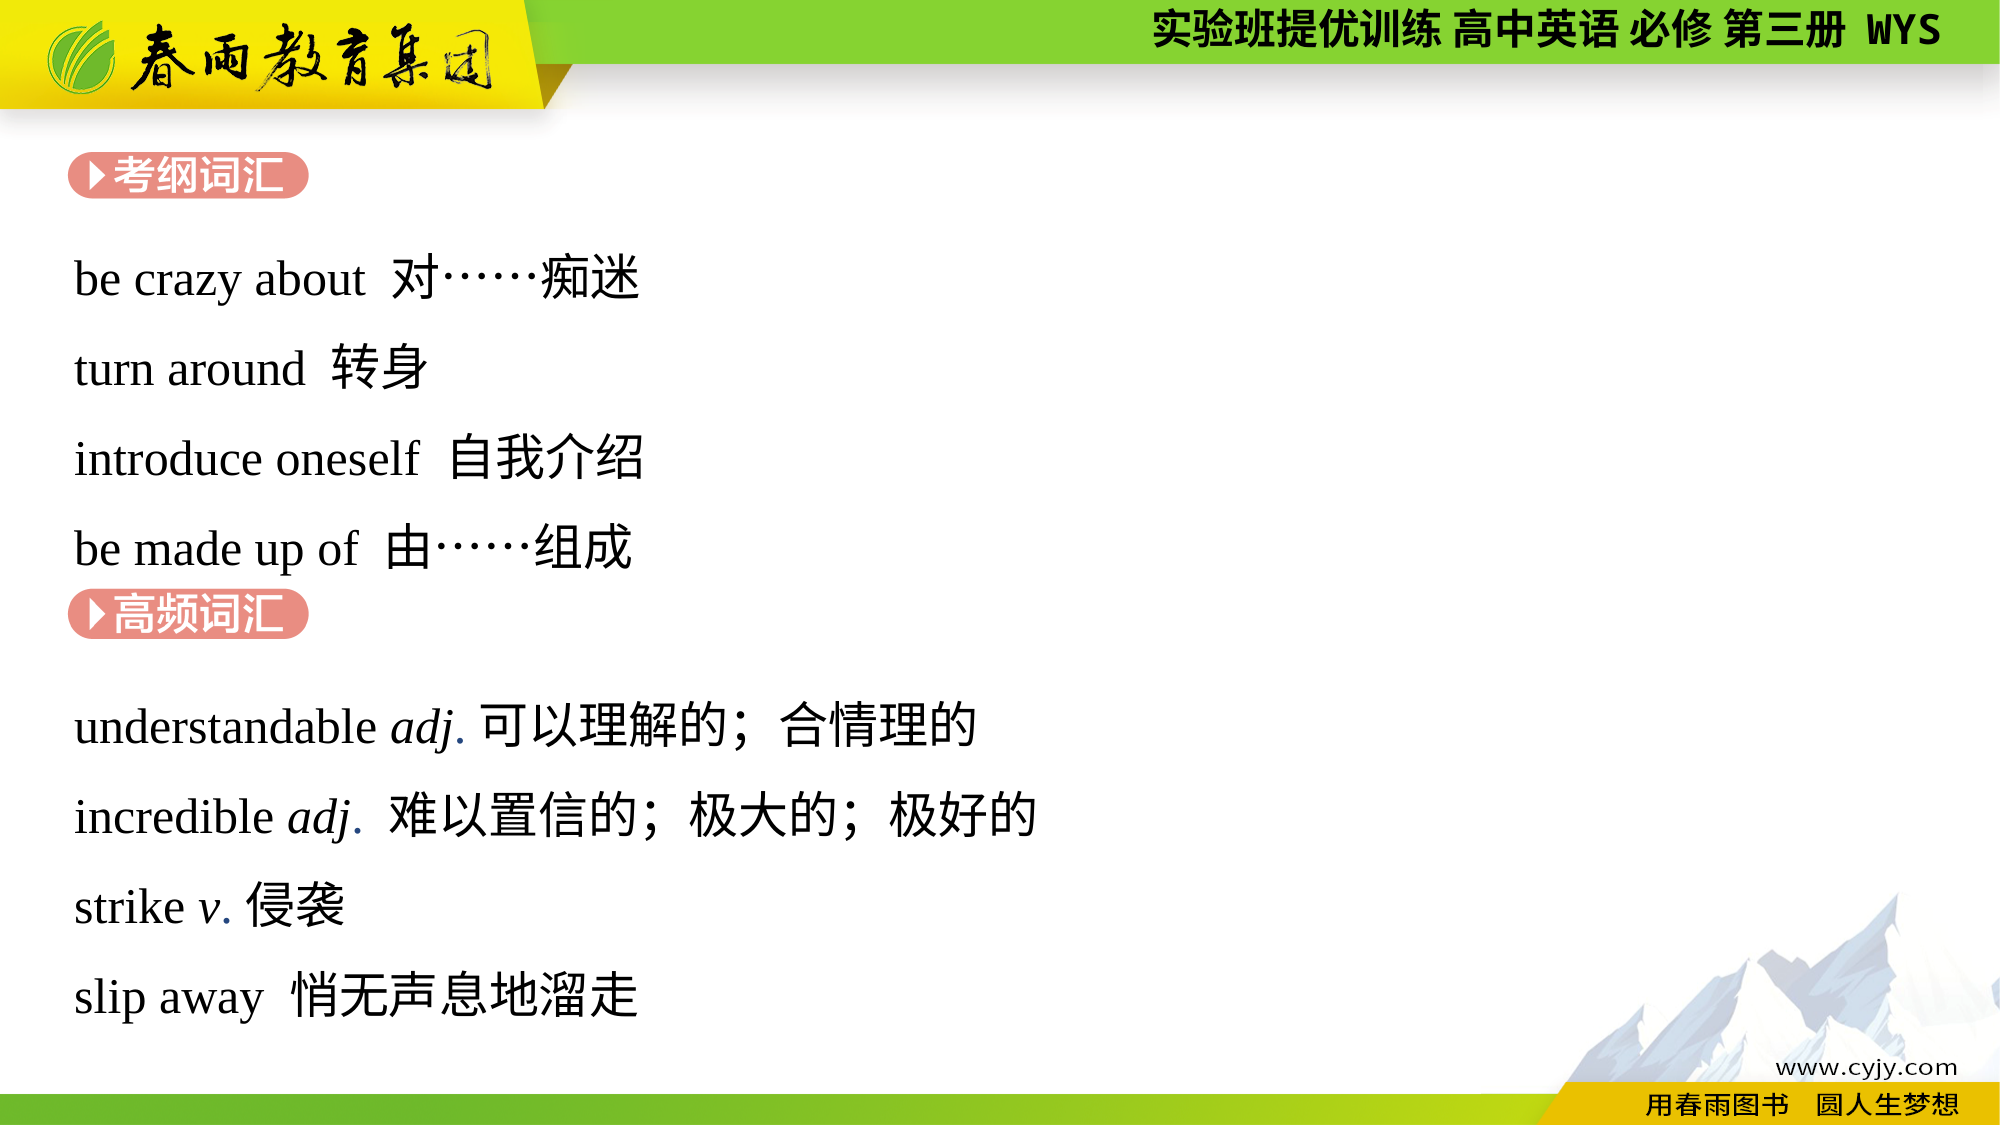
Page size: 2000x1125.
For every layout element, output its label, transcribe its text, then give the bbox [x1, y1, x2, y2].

text_box understandable adj.可以理解的；合情理的 incredible adj. 难以置信的；极大的；极好的 strike v.侵袭 slip away 悄无声息地溜走 [59, 655, 1944, 1031]
list be crazy about 对……痴迷 turn around 转身 introduce oneself 自我介绍 be made up of 由……组成 [59, 208, 1944, 576]
picture [0, 0, 2000, 1125]
